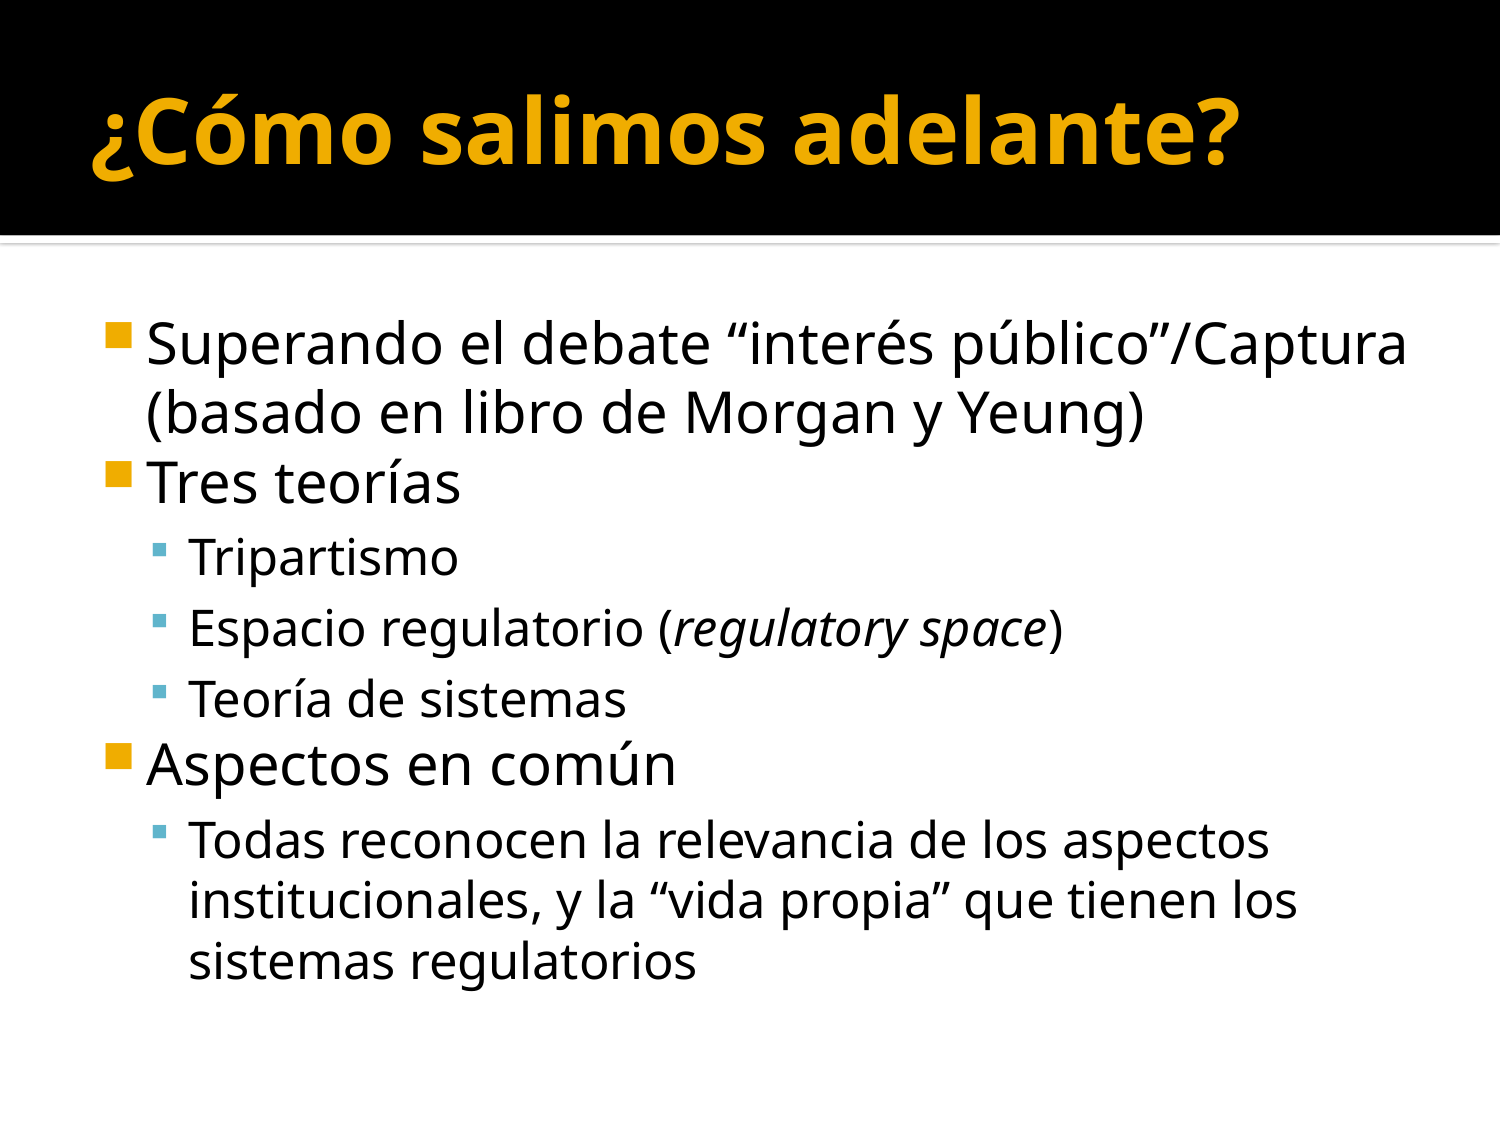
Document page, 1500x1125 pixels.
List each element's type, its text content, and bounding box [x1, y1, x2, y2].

list Superando el debate “interés público”/Captura (basado en libro de Morgan y Yeung) Tres teorías Tripartismo Espacio regulatorio (regulatory space) Teoría de sistemas Aspectos en común Todas reconocen la relevancia de los aspectos institucionales, y la “vida propia” que tienen los sistemas regulatorios [75, 291, 1425, 1050]
title ¿Cómo salimos adelante? [75, 25, 1425, 231]
